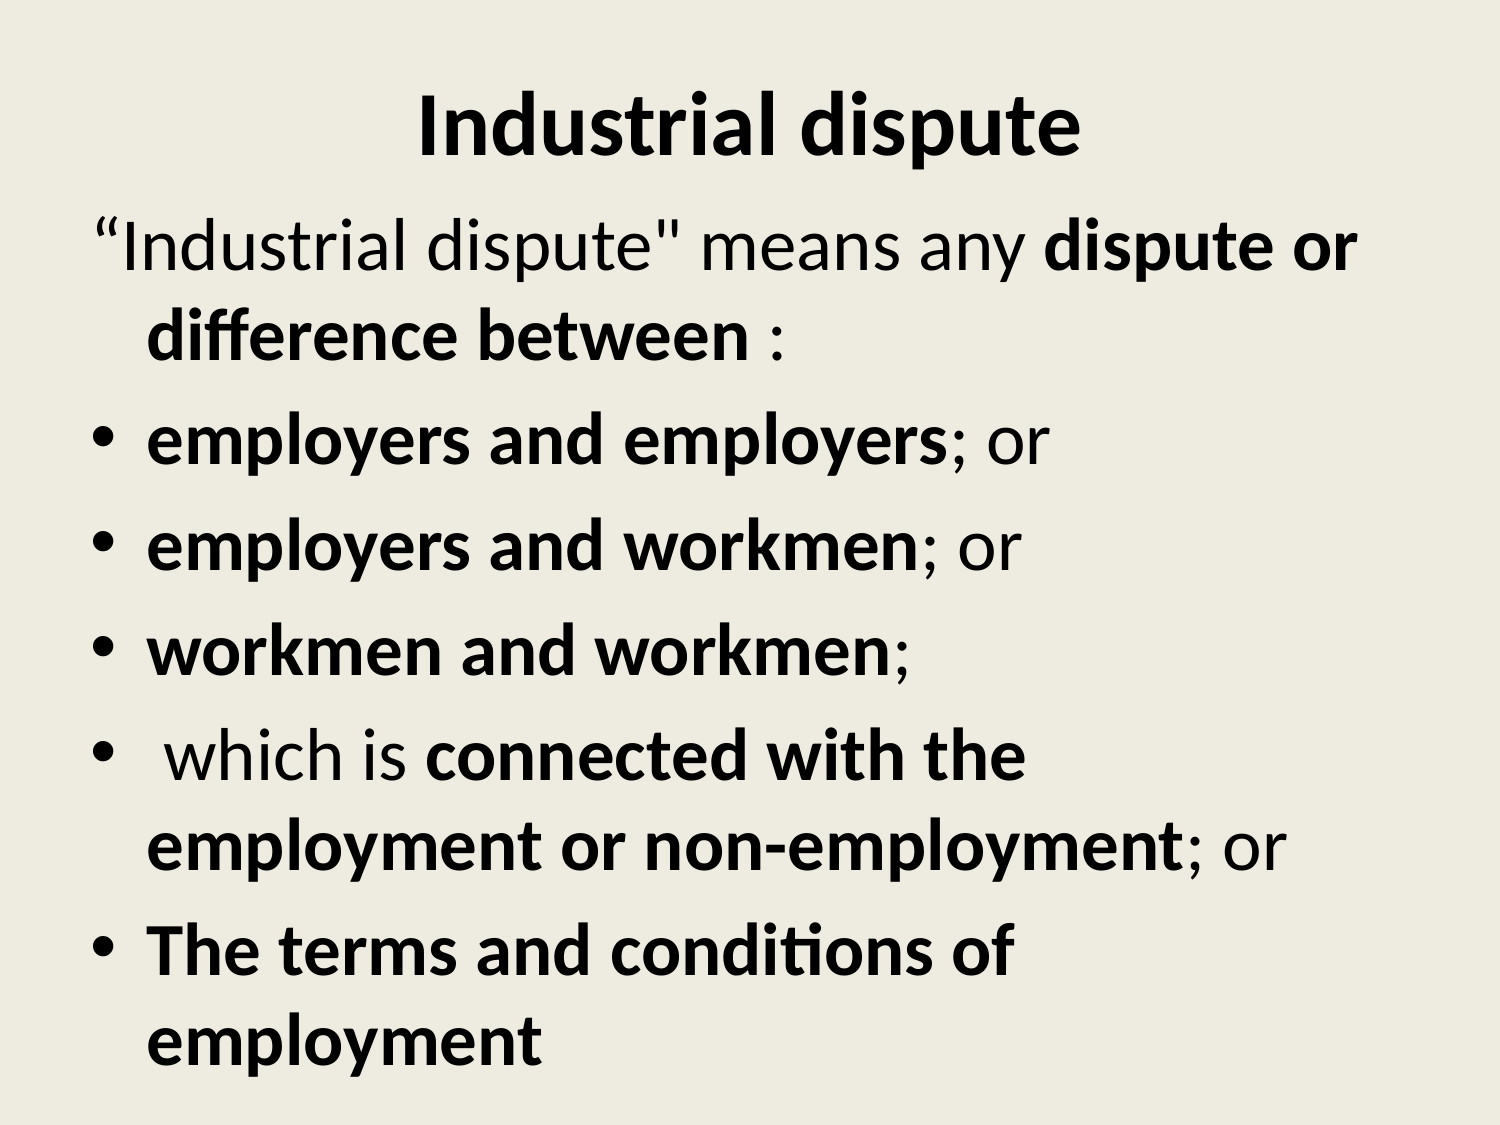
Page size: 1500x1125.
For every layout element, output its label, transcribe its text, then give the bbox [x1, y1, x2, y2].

title Industrial dispute [75, 37, 1425, 187]
list “Industrial dispute" means any dispute or difference between : employers and employers; or employers and workmen; or workmen and workmen; which is connected with the employment or non-employment; or The terms and conditions of employment [75, 187, 1425, 1088]
